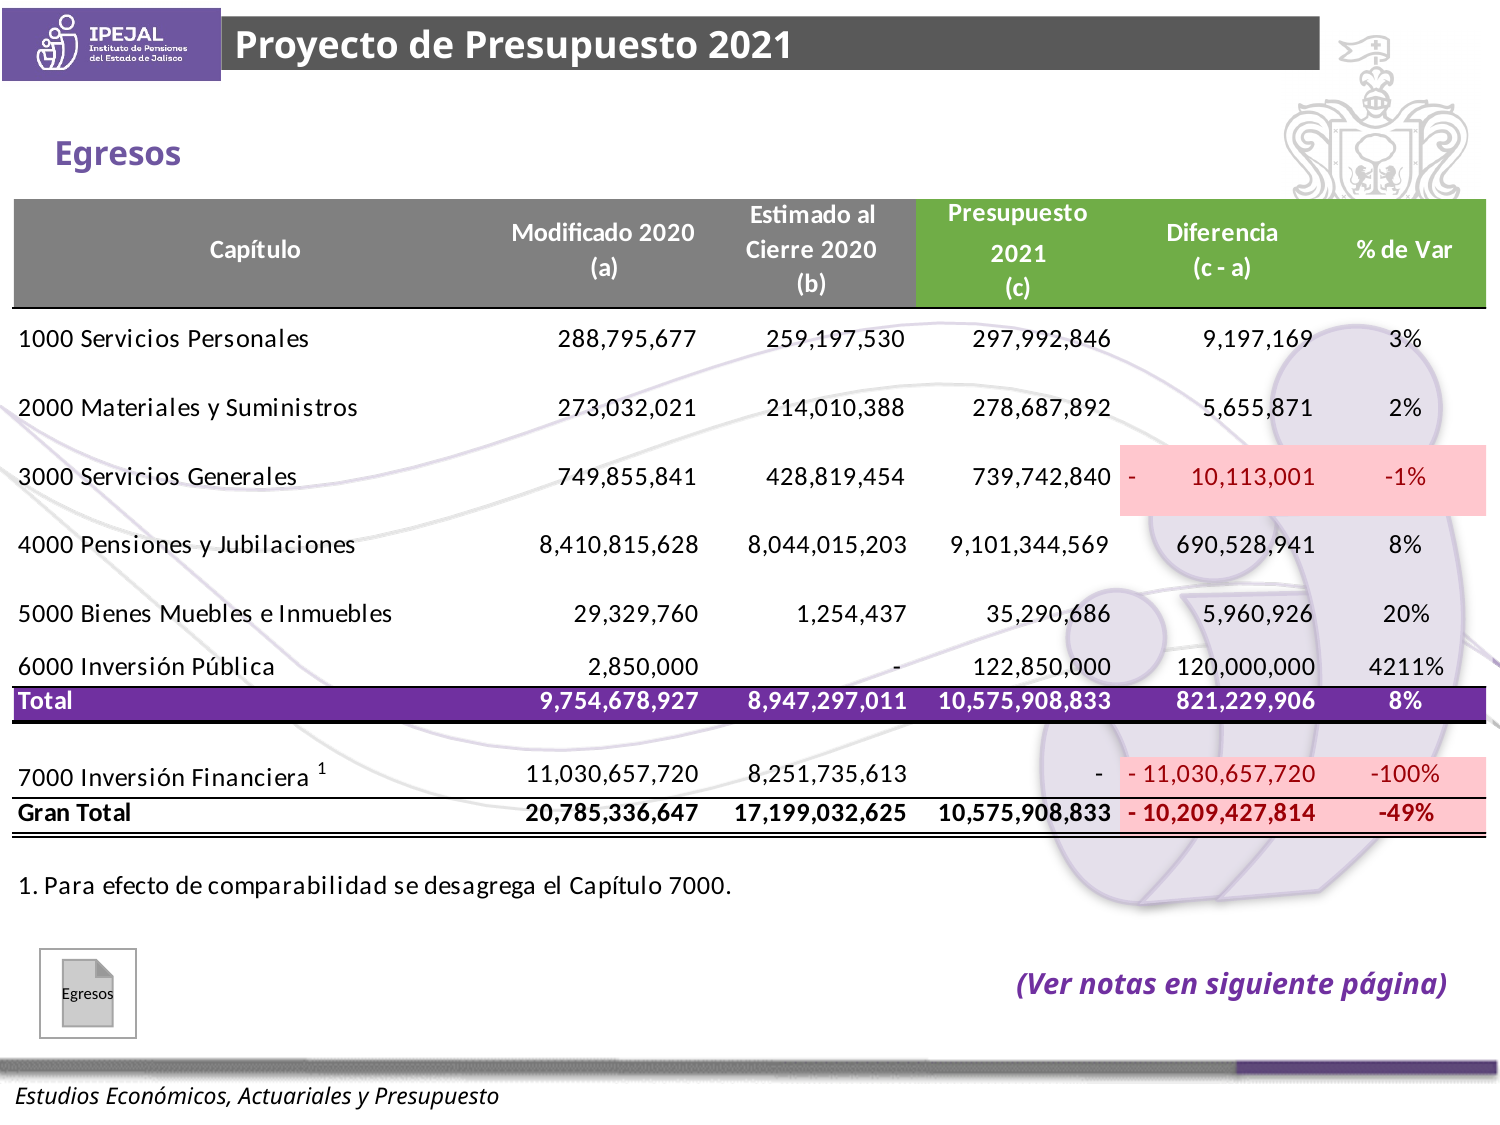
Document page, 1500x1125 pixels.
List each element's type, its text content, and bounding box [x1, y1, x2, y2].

list (Ver notas en siguiente página) [43, 907, 1463, 1038]
picture [1493, 321, 1500, 812]
list Proyecto de Presupuesto 2021 [219, 18, 1316, 73]
picture [11, 197, 1489, 907]
text_box Egresos [39, 948, 137, 1039]
list Egresos [39, 129, 1457, 197]
picture [0, 1053, 1500, 1084]
picture [2, 1, 221, 87]
